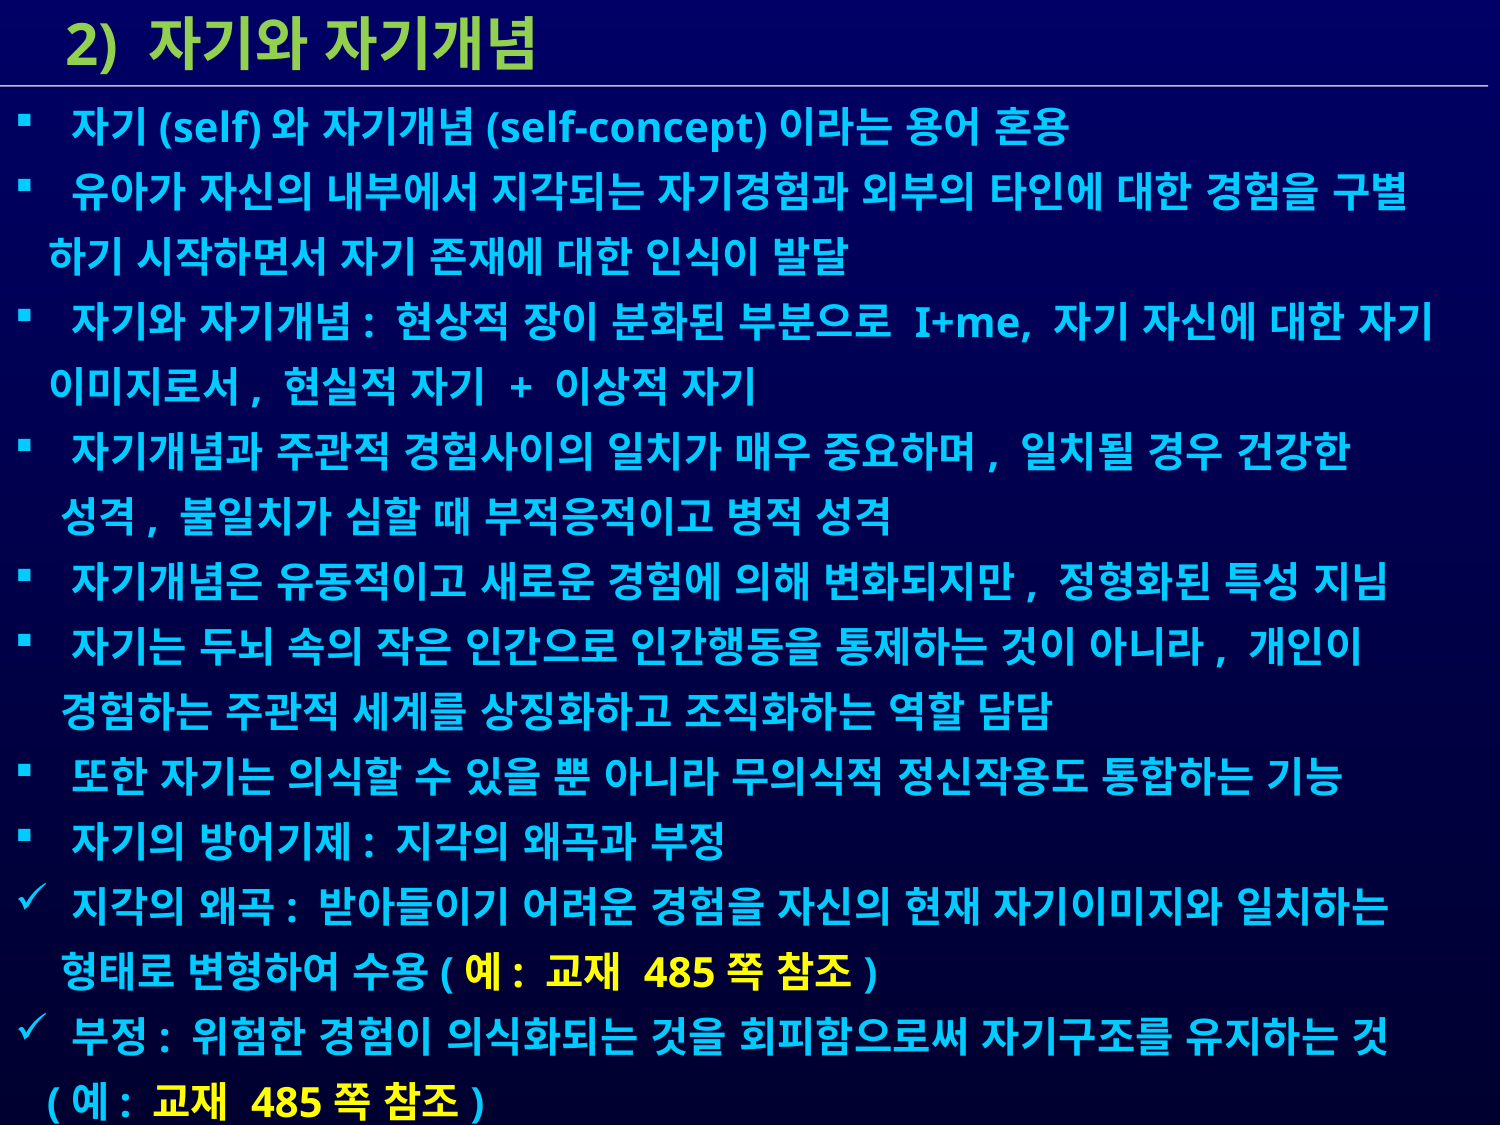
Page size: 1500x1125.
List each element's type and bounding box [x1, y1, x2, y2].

text_box [0, 0, 1500, 1125]
